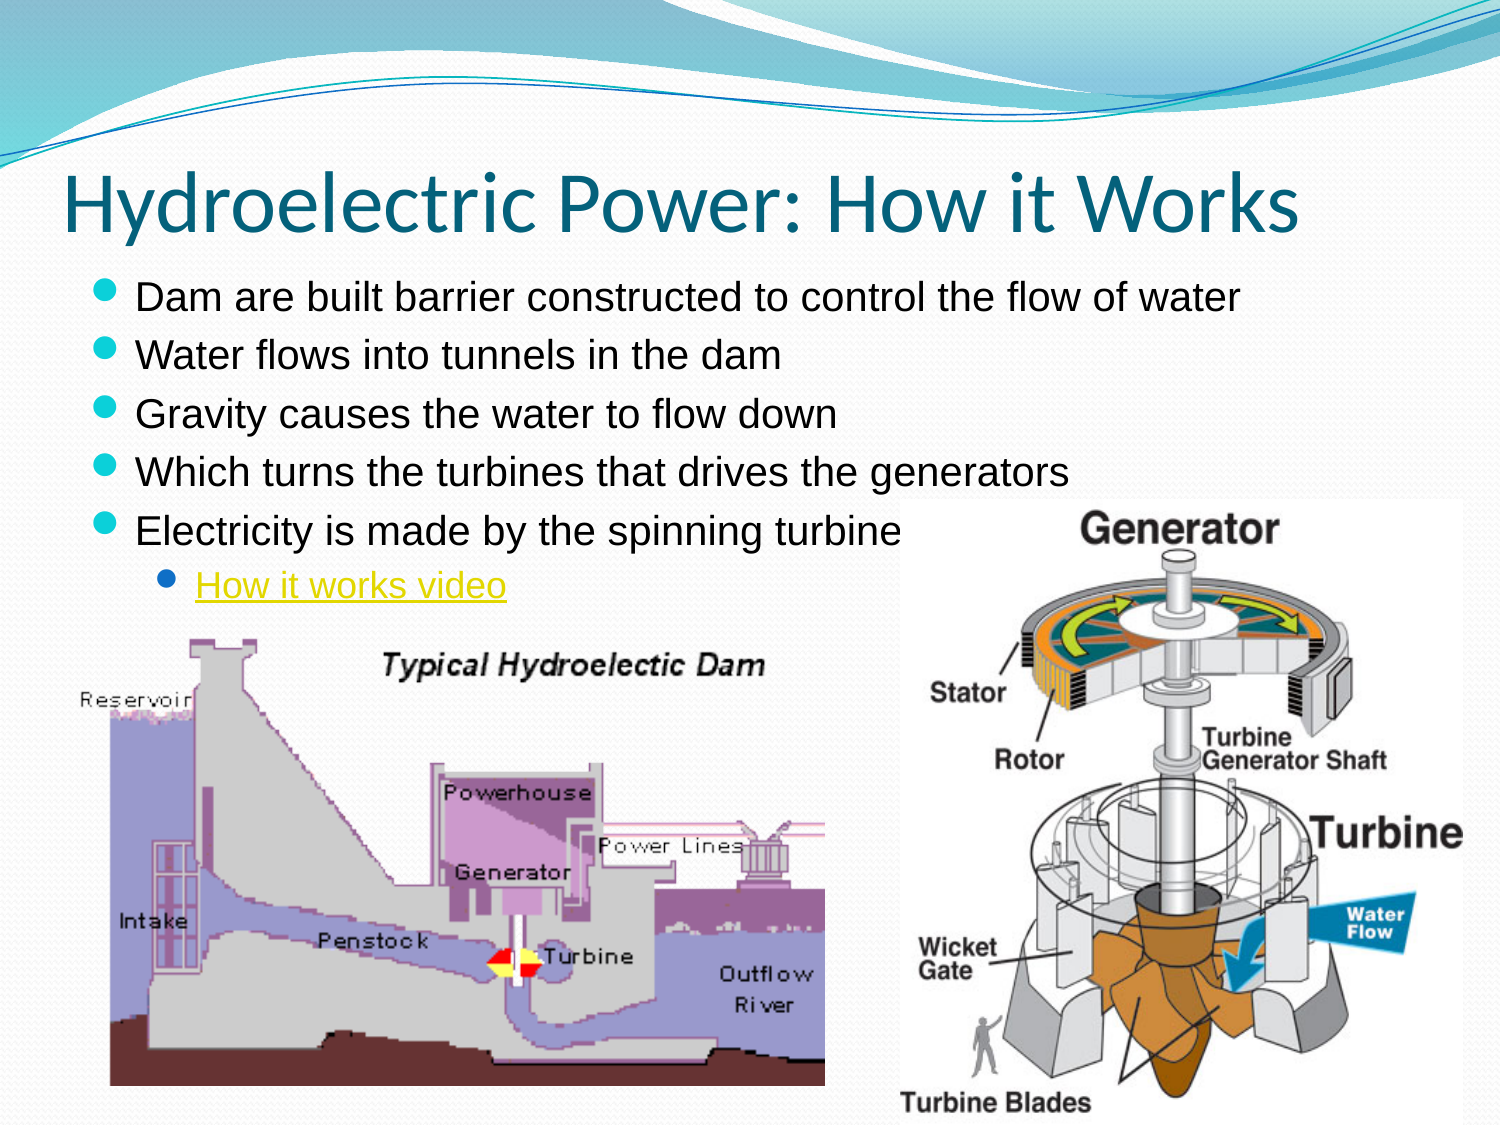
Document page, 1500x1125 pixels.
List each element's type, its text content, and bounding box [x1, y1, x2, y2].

picture [74, 637, 826, 1086]
picture [900, 499, 1463, 1125]
list Dam are built barrier constructed to control the flow of water Water flows into tunnels in the dam Gravity causes the water to flow down Which turns the turbines that drives the generators Electricity is made by the spinning turbines How it works video [74, 262, 1426, 983]
title Hydroelectric Power: How it Works [62, 62, 1413, 251]
